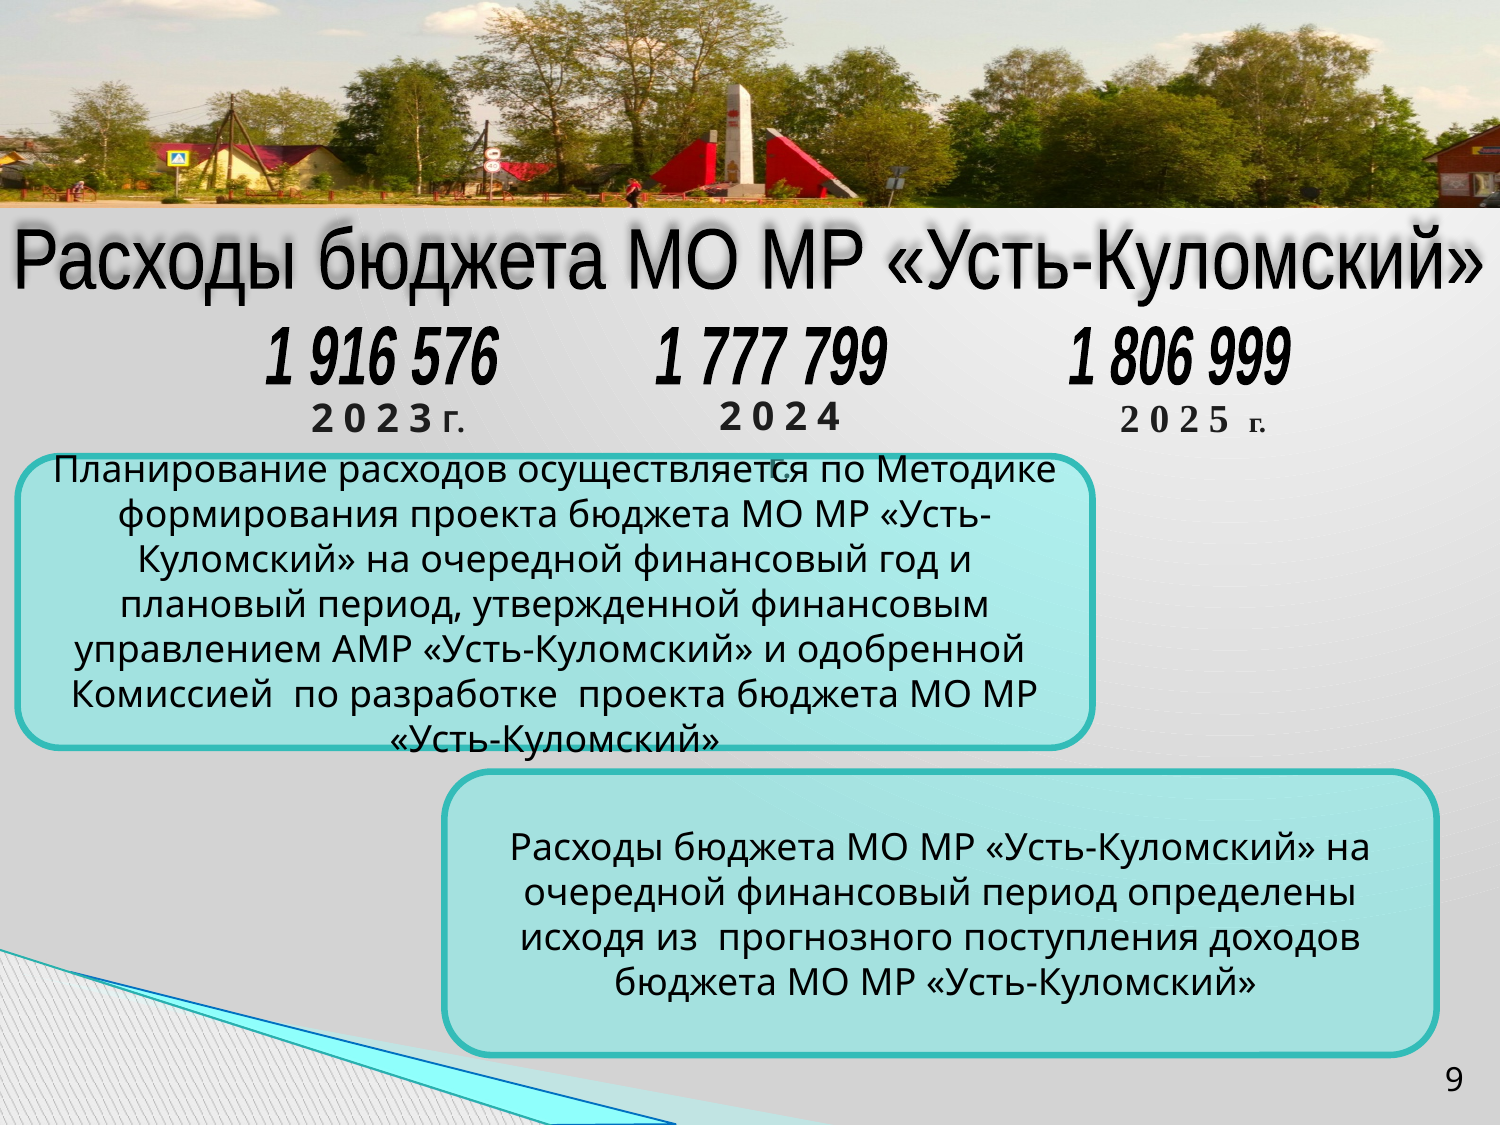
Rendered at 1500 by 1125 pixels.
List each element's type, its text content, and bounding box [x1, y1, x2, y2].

text_box 2 0 2 3 г. [265, 385, 501, 448]
slide_number 9 [1387, 1051, 1479, 1112]
picture [0, 0, 1500, 209]
text_box Расходы бюджета МО МР «Усть-Куломский» на очередной финансовый период определены исходя из прогнозного поступления доходов бюджета МО МР «Усть-Куломский» [441, 768, 1440, 1059]
text_box 2 0 2 5 г. [1092, 385, 1294, 448]
text_box Планирование расходов осуществляется по Методике формирования проекта бюджета МО МР «Усть-Куломский» на очередной финансовый год и плановый период, утвержденной финансовым управлением АМР «Усть-Куломский» и одобренной Комиссией по разработке проекта бюджета МО МР «Усть-Куломский» [14, 452, 1096, 752]
text_box 2 0 2 4 г. [690, 383, 879, 452]
